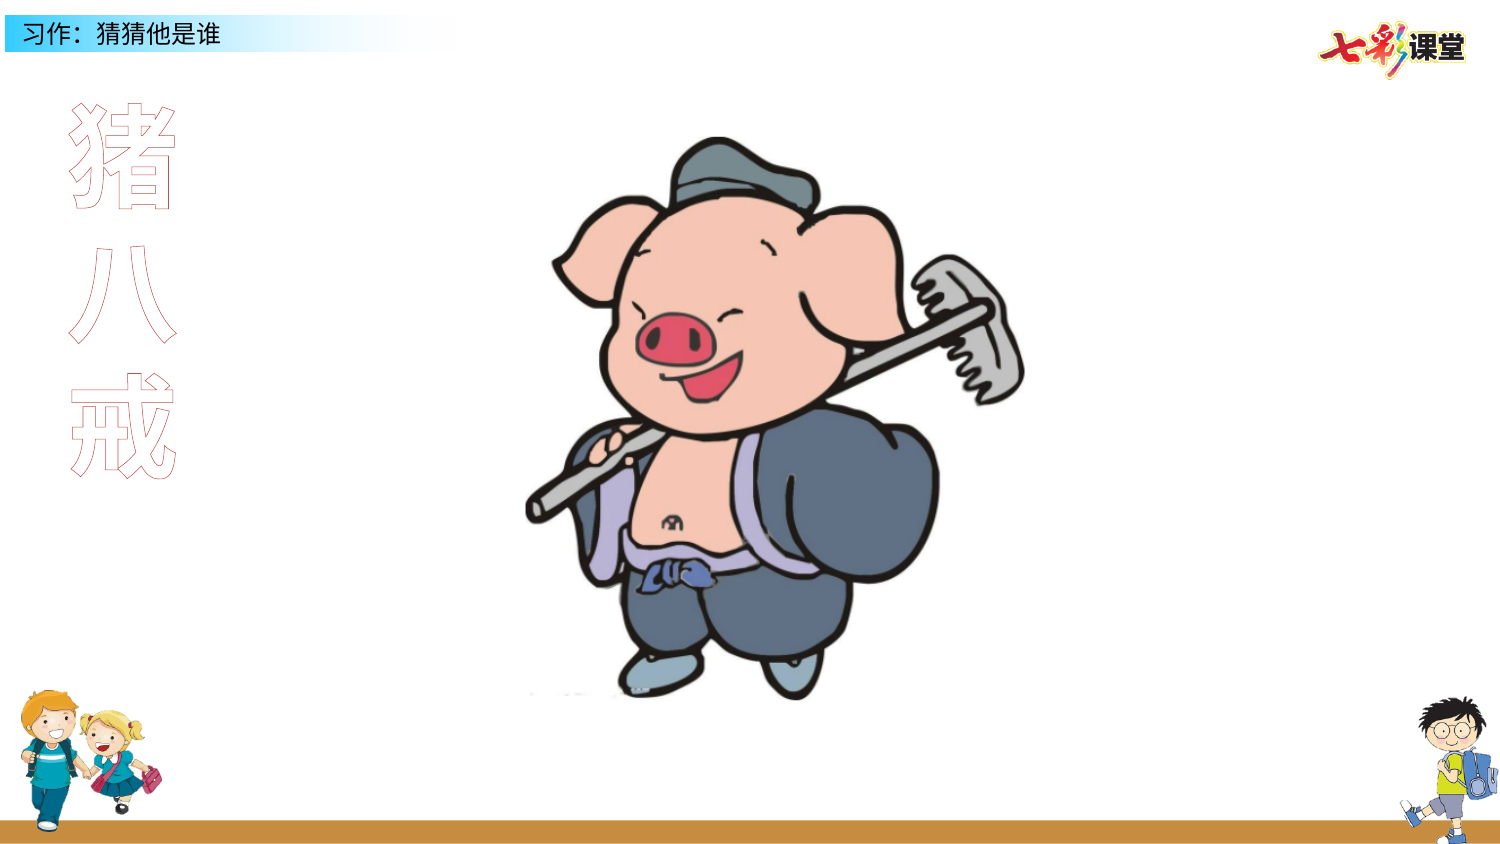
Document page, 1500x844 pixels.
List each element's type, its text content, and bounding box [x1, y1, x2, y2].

picture [416, 86, 1140, 715]
picture [21, 690, 162, 832]
picture [1358, 684, 1500, 844]
text_box 猪八戒 [54, 80, 200, 497]
picture [1316, 20, 1468, 80]
